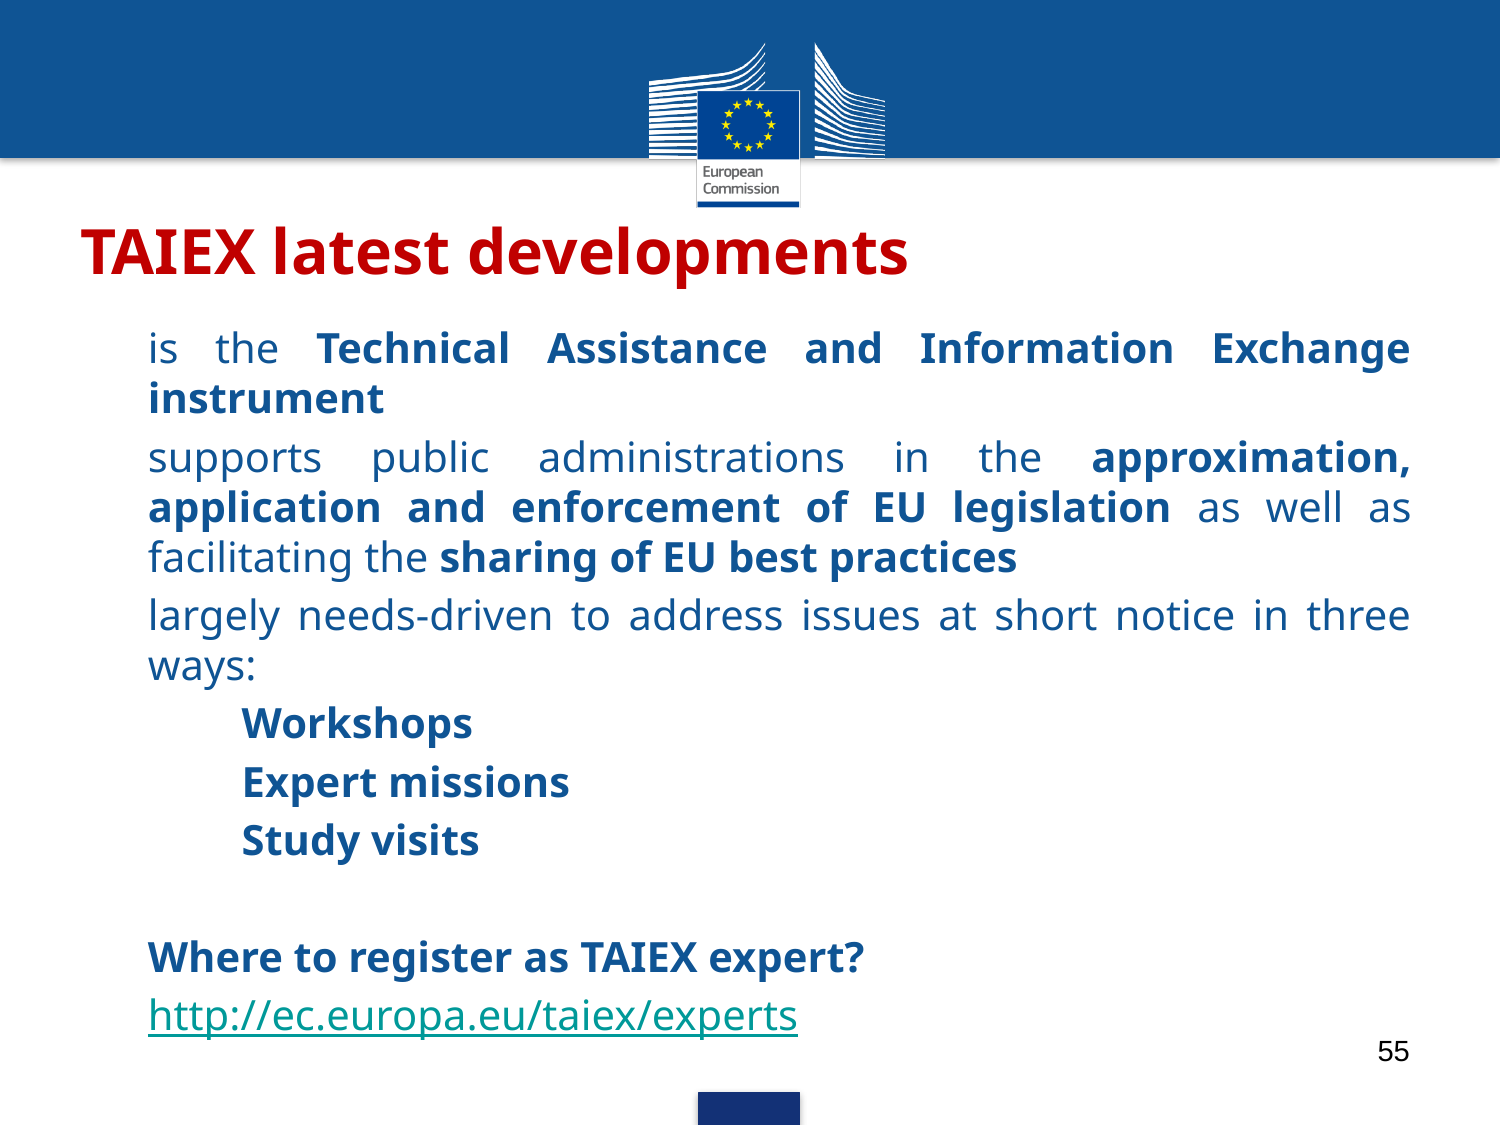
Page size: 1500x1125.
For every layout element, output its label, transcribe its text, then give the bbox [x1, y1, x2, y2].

slide_number 55 [1074, 1024, 1425, 1103]
picture [649, 42, 885, 172]
title TAIEX latest developments [64, 172, 1415, 327]
list is the Technical Assistance and Information Exchange instrument supports public administrations in the approximation, application and enforcement of EU legislation as well as facilitating the sharing of EU best practices largely needs-driven to address issues at short notice in three ways: Workshops Expert missions Study visits Where to register as TAIEX expert? http://ec.europa.eu/taiex/experts [76, 314, 1427, 1078]
